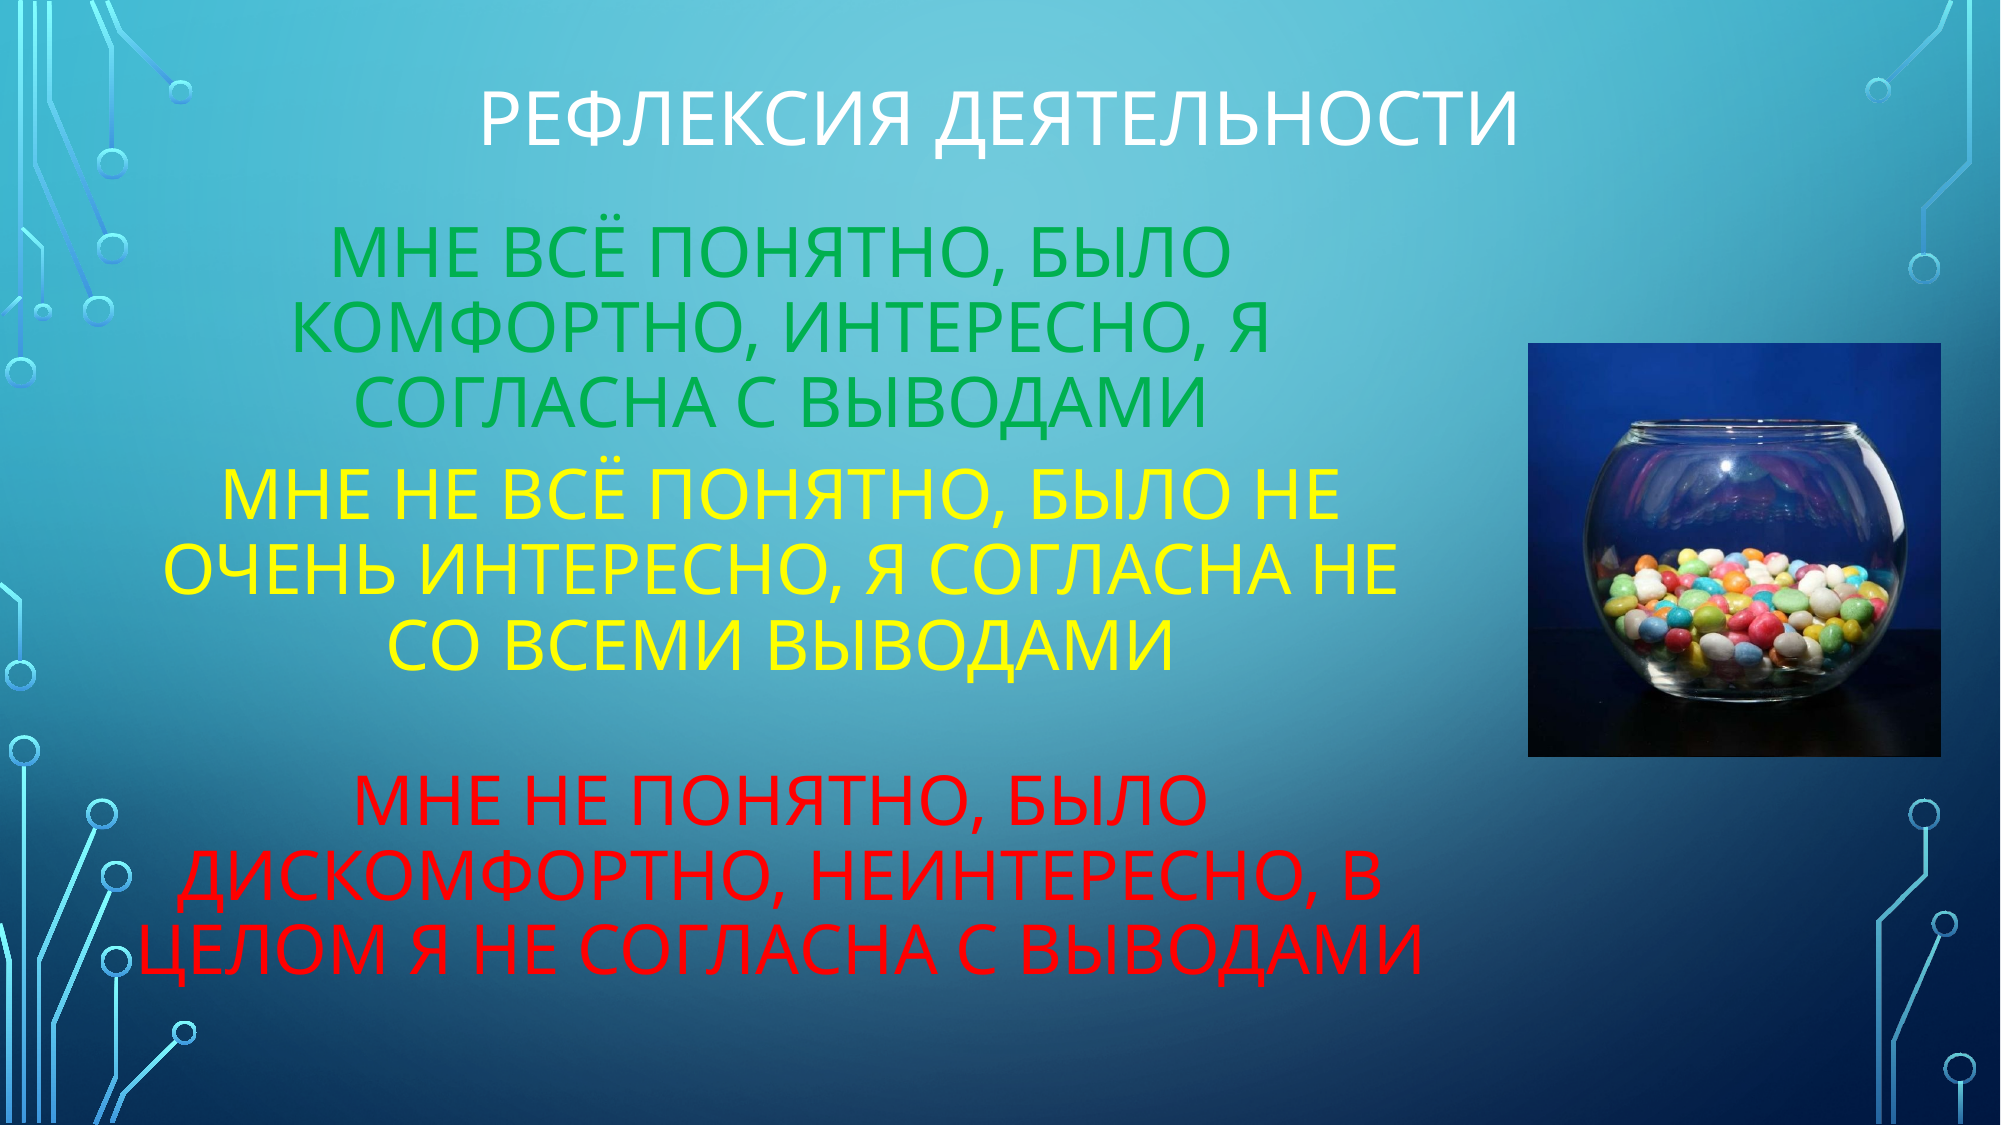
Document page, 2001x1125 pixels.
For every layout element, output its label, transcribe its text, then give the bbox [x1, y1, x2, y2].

text_box Мне не всё понятно, было не очень интересно, я согласна не со всеми выводами [94, 451, 1469, 694]
title Рефлексия деятельности [187, 0, 1813, 243]
text_box Мне не понятно, было дискомфортно, неинтересно, в целом я не согласна с выводами [94, 756, 1469, 999]
text_box Мне всё понятно, было комфортно, интересно, я согласна с выводами [94, 208, 1469, 451]
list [1528, 343, 1942, 757]
